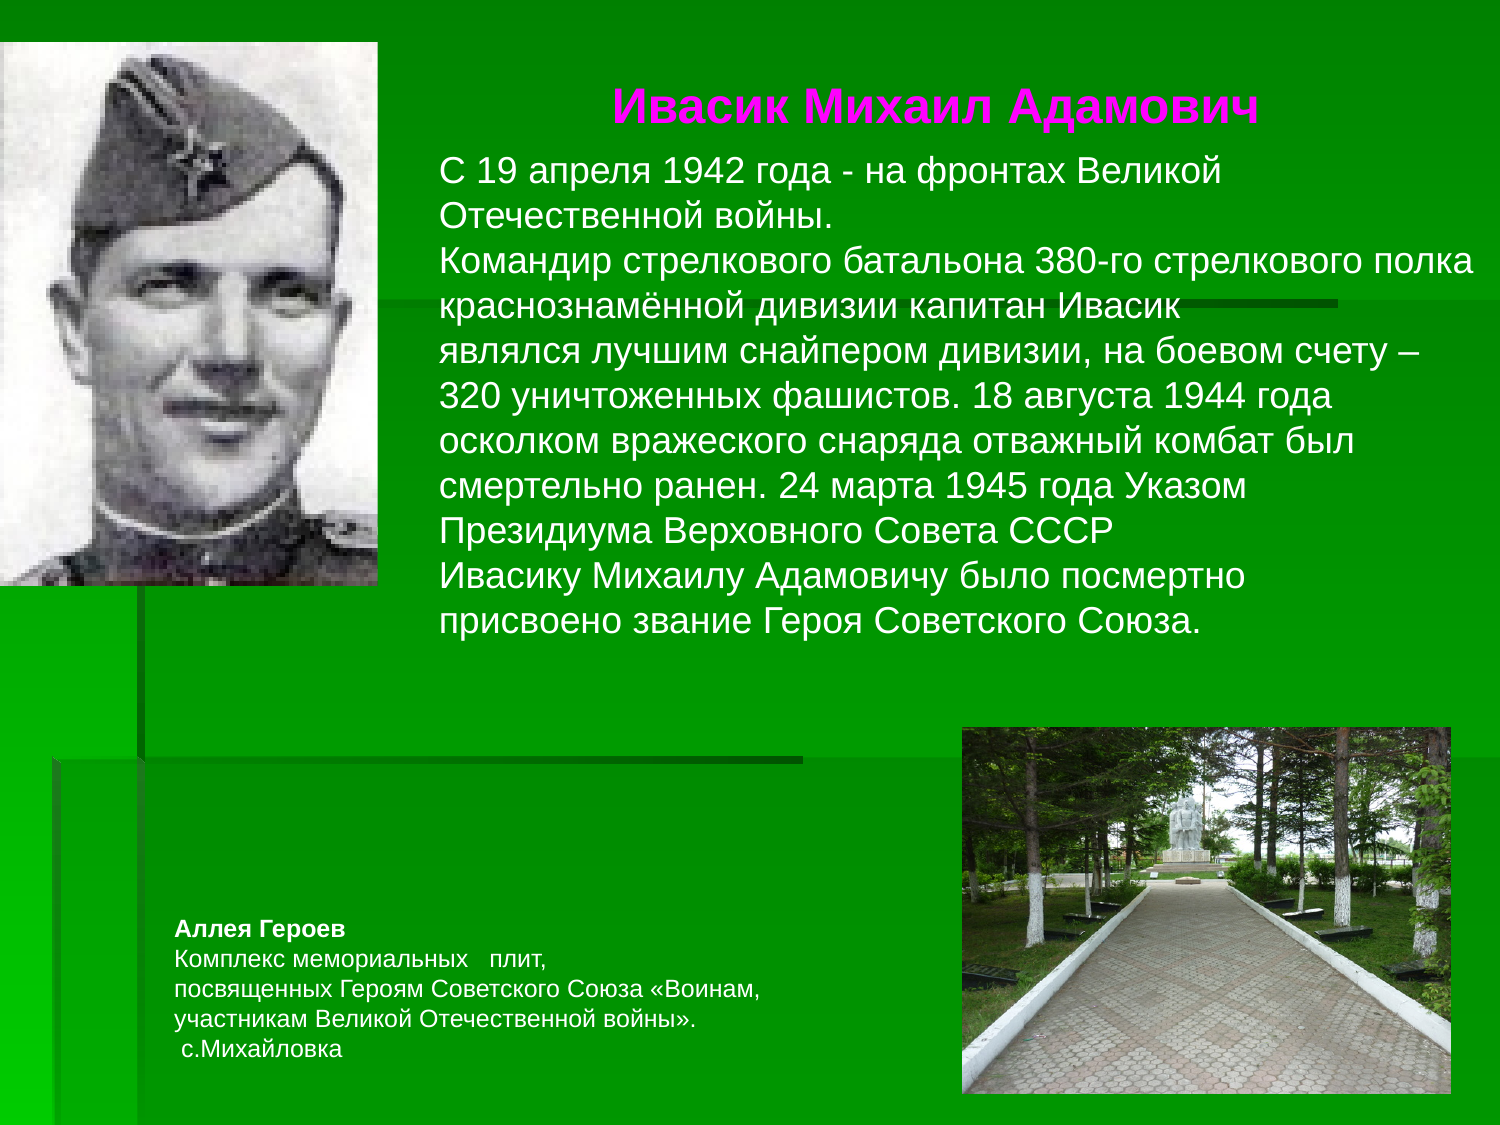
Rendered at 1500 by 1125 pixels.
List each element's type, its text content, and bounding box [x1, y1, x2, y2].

picture [0, 42, 378, 587]
text_box С 19 апреля 1942 года - на фронтах Великой Отечественной войны. Командир стрелкового батальона 380-го стрелкового полка краснознамённой дивизии капитан Ивасик являлся лучшим снайпером дивизии, на боевом счету – 320 уничтоженных фашистов. 18 августа 1944 года осколком вражеского снаряда отважный комбат был смертельно ранен. 24 марта 1945 года Указом Президиума Верховного Совета СССР Ивасику Михаилу Адамовичу было посмертно присвоено звание Героя Советского Союза. [423, 139, 1500, 649]
text_box Ивасик Михаил Адамович [597, 66, 1290, 139]
text_box Аллея Героев Комплекс мемориальных плит, посвященных Героям Советского Союза «Воинам, участникам Великой Отечественной войны». с.Михайловка [159, 904, 910, 1070]
picture [962, 727, 1451, 1095]
